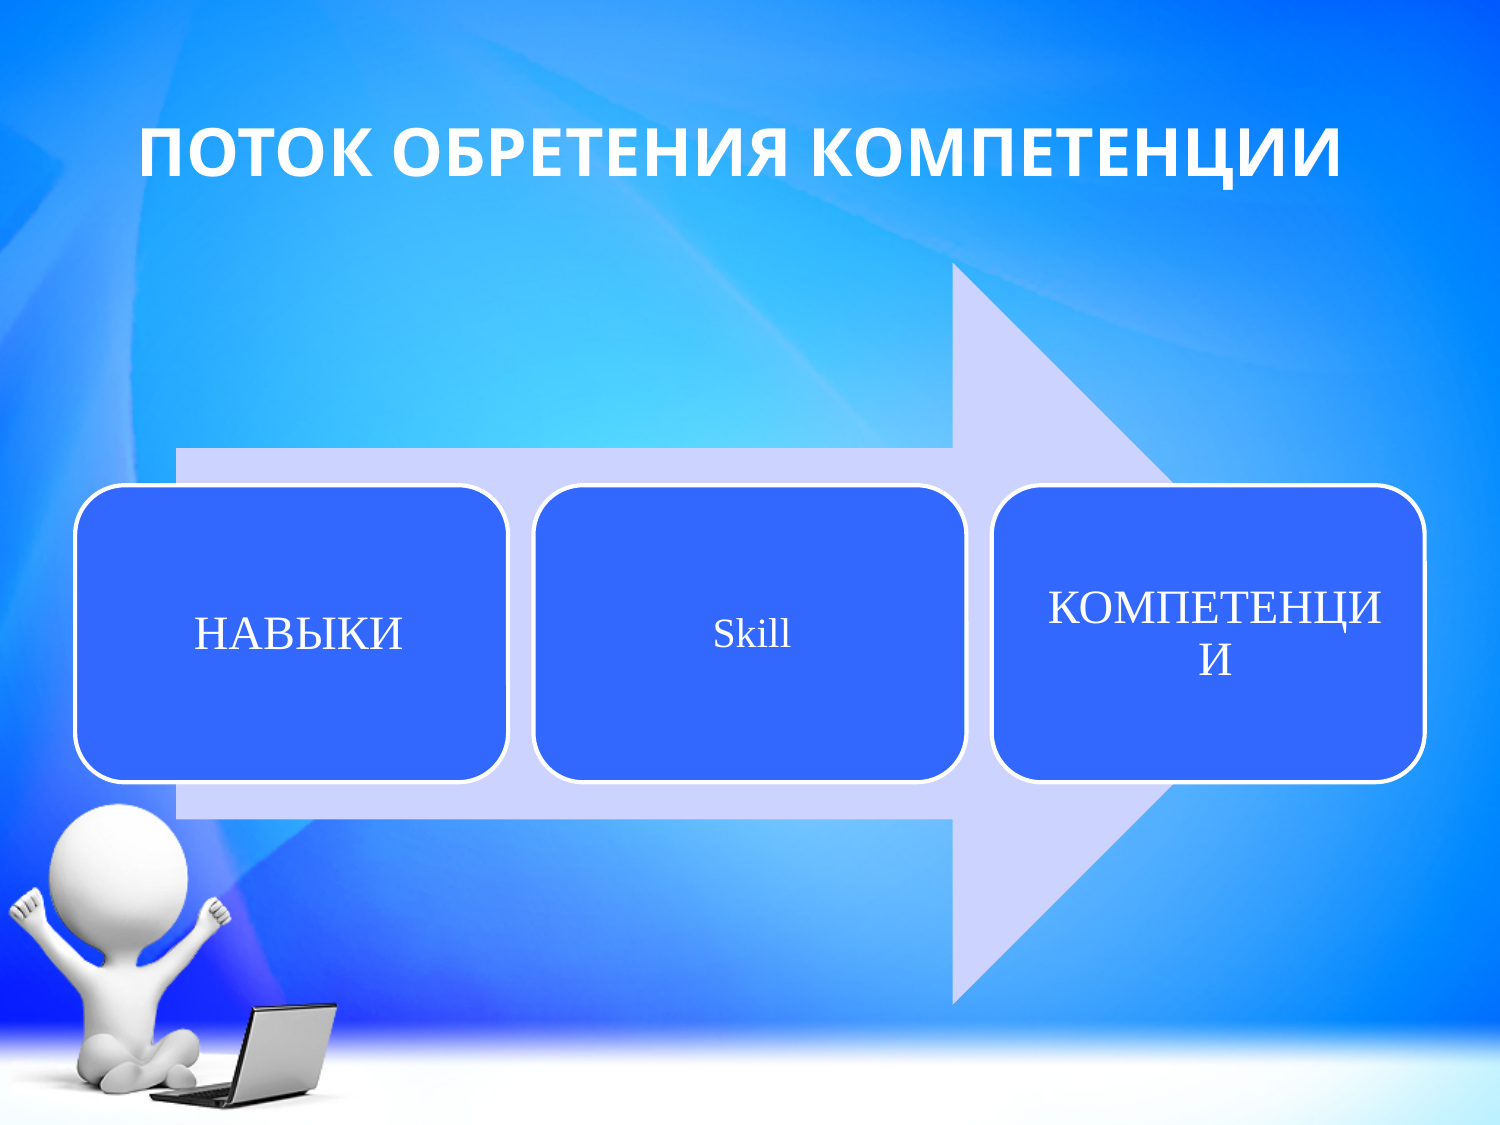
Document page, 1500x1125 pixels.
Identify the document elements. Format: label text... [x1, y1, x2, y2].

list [74, 262, 1426, 1006]
title ПОТОК ОБРЕТЕНИЯ КОМПЕТЕНЦИИ [75, 45, 1425, 233]
picture [0, 0, 1500, 1125]
